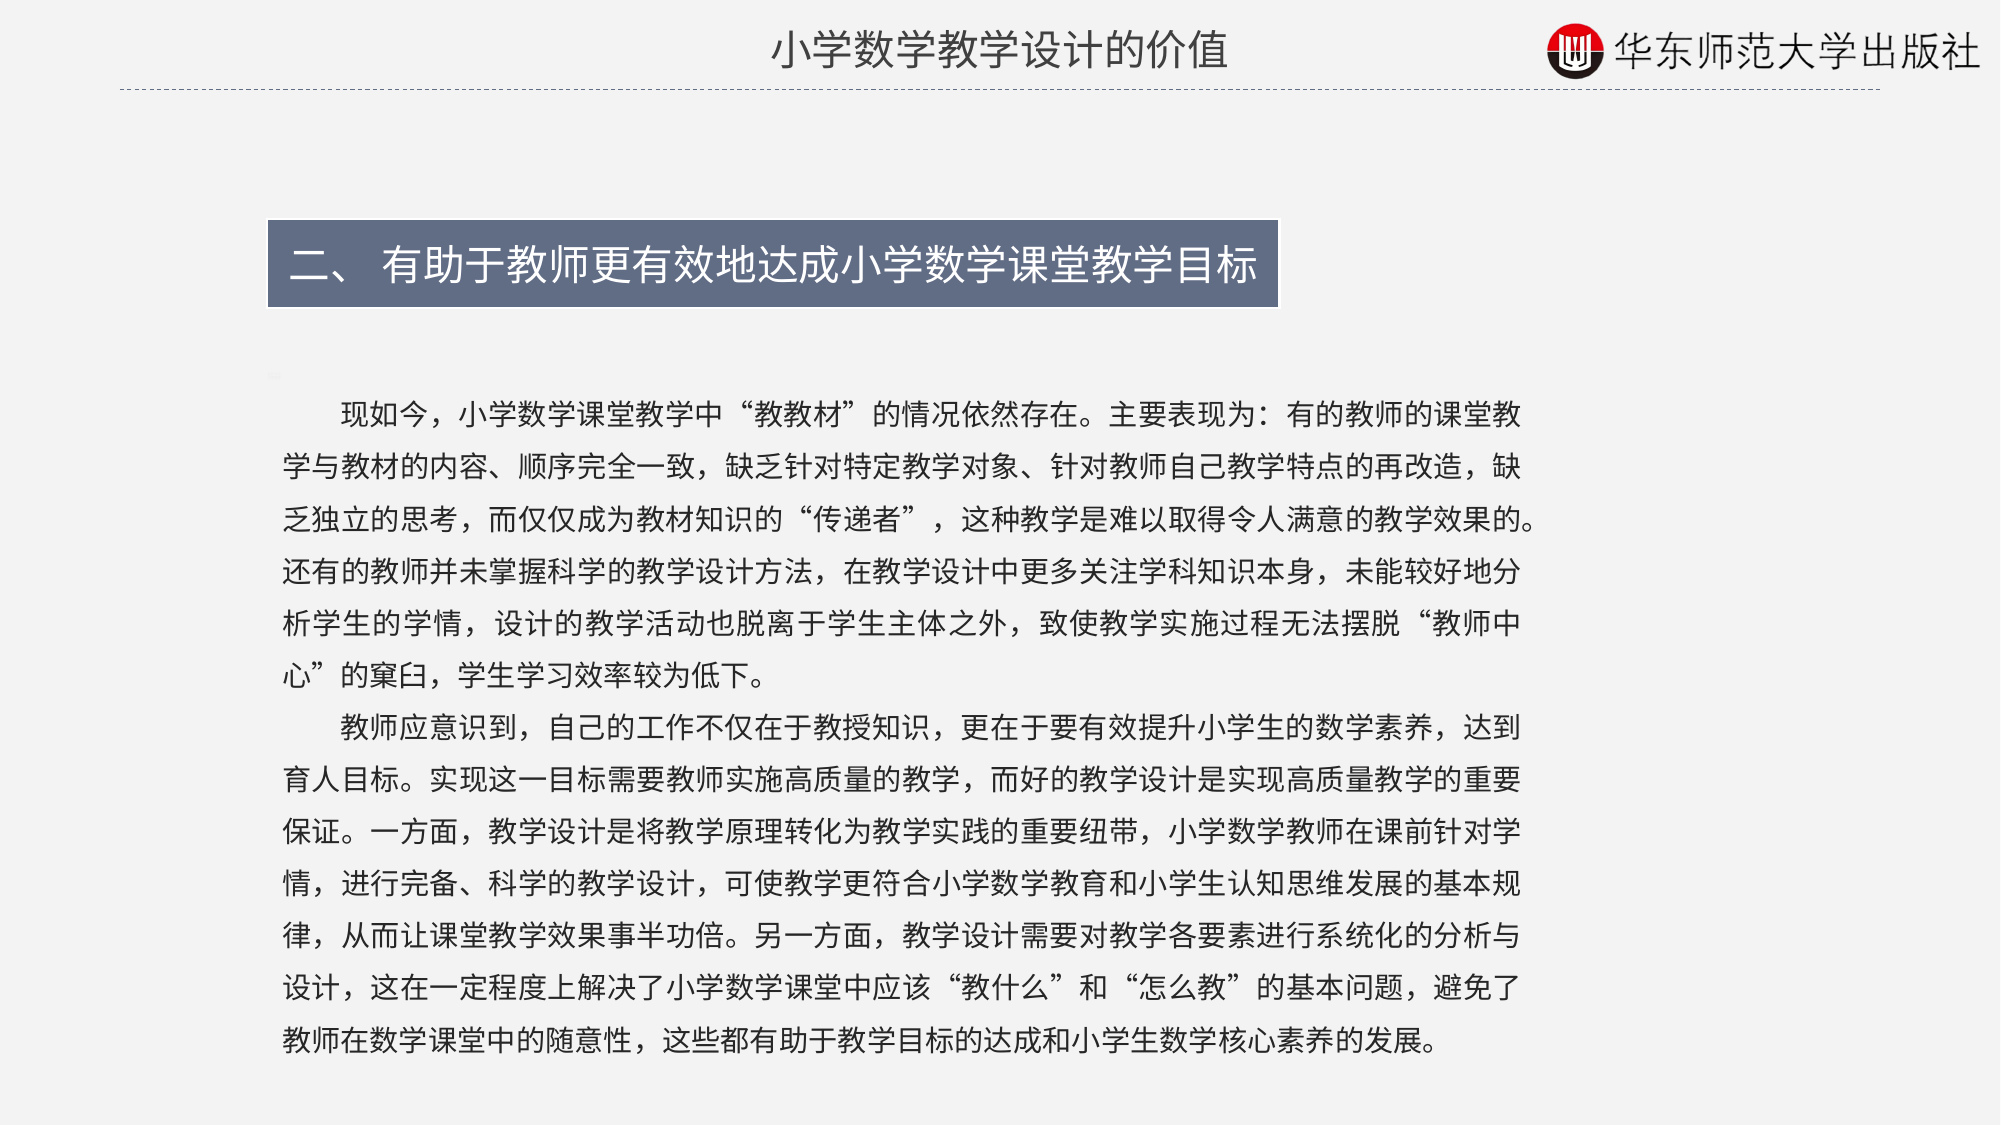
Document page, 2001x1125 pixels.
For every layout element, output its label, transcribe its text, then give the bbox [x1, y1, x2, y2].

text_box 现如今，小学数学课堂教学中“教教材”的情况依然存在。主要表现为：有的教师的课堂教学与教材的内容、顺序完全一致，缺乏针对特定教学对象、针对教师自己教学特点的再改造，缺乏独立的思考，而仅仅成为教材知识的“传递者”，这种教学是难以取得令人满意的教学效果的。还有的教师并未掌握科学的教学设计方法，在教学设计中更多关注学科知识本身，未能较好地分析学生的学情，设计的教学活动也脱离于学生主体之外，致使教学实施过程无法摆脱“教师中心”的窠臼，学生学习效率较为低下。 教师应意识到，自己的工作不仅在于教授知识，更在于要有效提升小学生的数学素养，达到育人目标。实现这一目标需要教师实施高质量的教学，而好的教学设计是实现高质量教学的重要保证。一方面，教学设计是将教学原理转化为教学实践的重要纽带，小学数学教师在课前针对学情，进行完备、科学的教学设计，可使教学更符合小学数学教育和小学生认知思维发展的基本规律，从而让课堂教学效果事半功倍。另一方面，教学设计需要对教学各要素进行系统化的分析与设计，这在一定程度上解决了小学数学课堂中应该“教什么”和“怎么教”的基本问题，避免了教师在数学课堂中的随意性，这些都有助于教学目标的达成和小学生数学核心素养的发展。 [267, 372, 1537, 1065]
text_box 小学数学教学设计的价值 [680, 23, 1320, 74]
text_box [1536, 13, 1989, 83]
text_box 二、 有助于教师更有效地达成小学数学课堂教学目标 [266, 218, 1281, 309]
